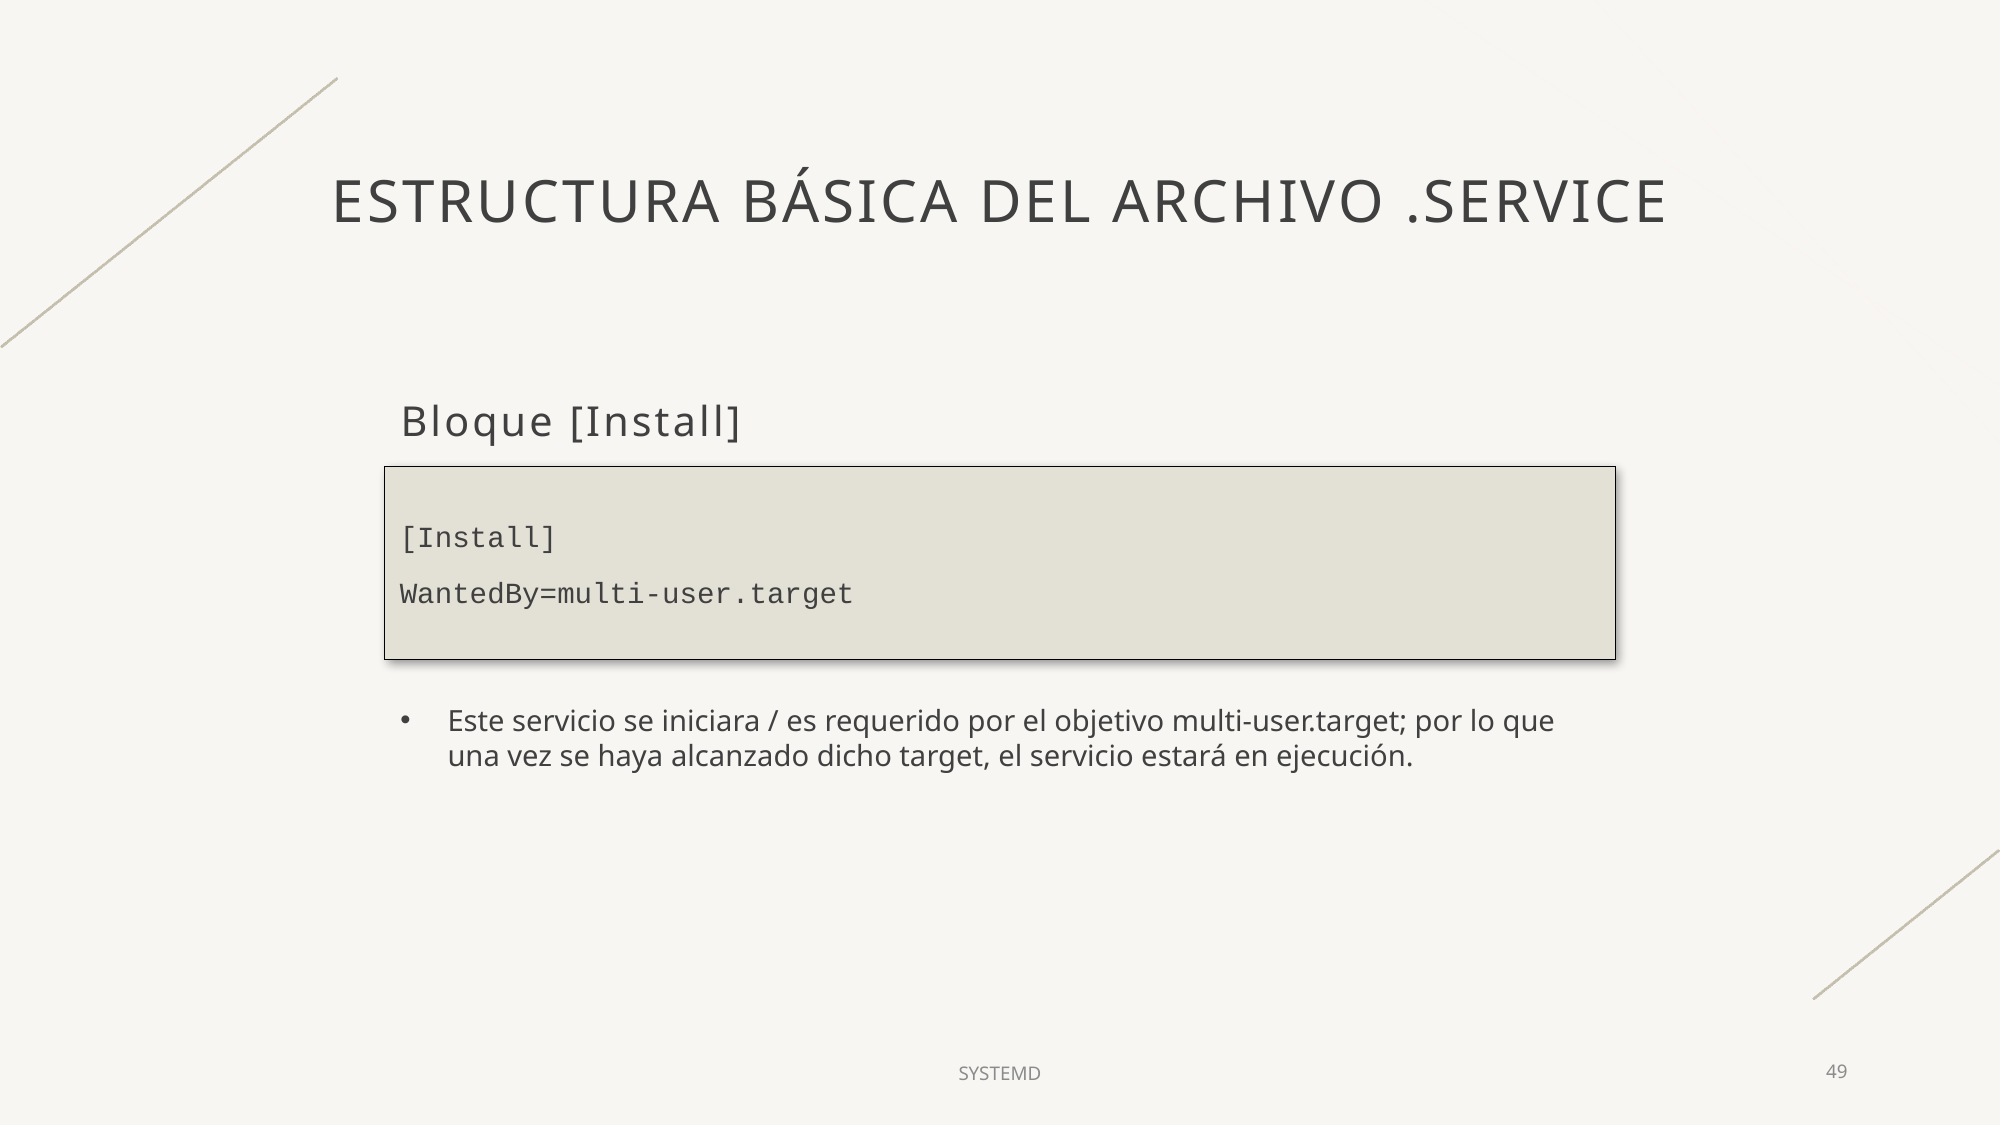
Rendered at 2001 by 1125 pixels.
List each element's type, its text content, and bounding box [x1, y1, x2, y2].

text_box Este servicio se iniciara / es requerido por el objetivo multi-user.target; por lo que una vez se haya alcanzado dicho target, el servicio estará en ejecución. [385, 694, 1618, 810]
title Estructura básica del archivo .service [309, 94, 1691, 313]
picture [1812, 849, 2000, 1000]
picture [0, 77, 338, 348]
footer SYSTEMD [662, 1042, 1338, 1103]
text_box [Install] WantedBy=multi-user.target [384, 466, 1616, 660]
slide_number 49 [1412, 1042, 1863, 1103]
list Bloque [Install] [385, 393, 1277, 454]
